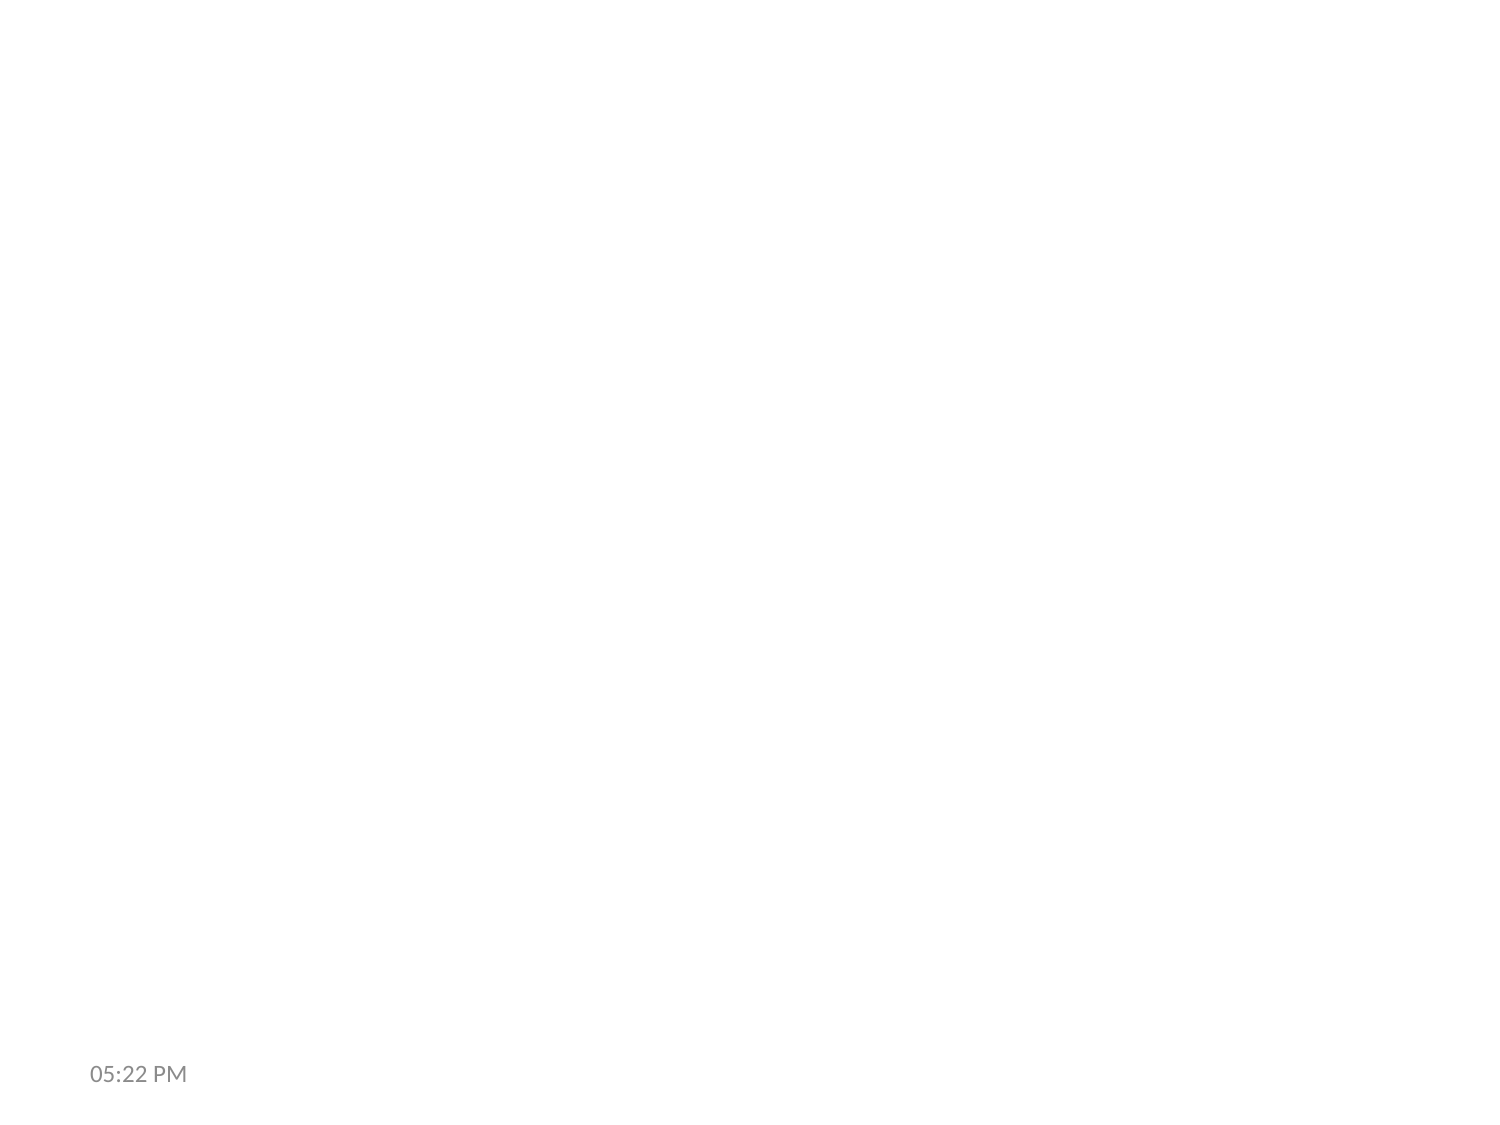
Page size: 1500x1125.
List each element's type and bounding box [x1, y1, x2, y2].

slide_number [75, 1042, 425, 1103]
